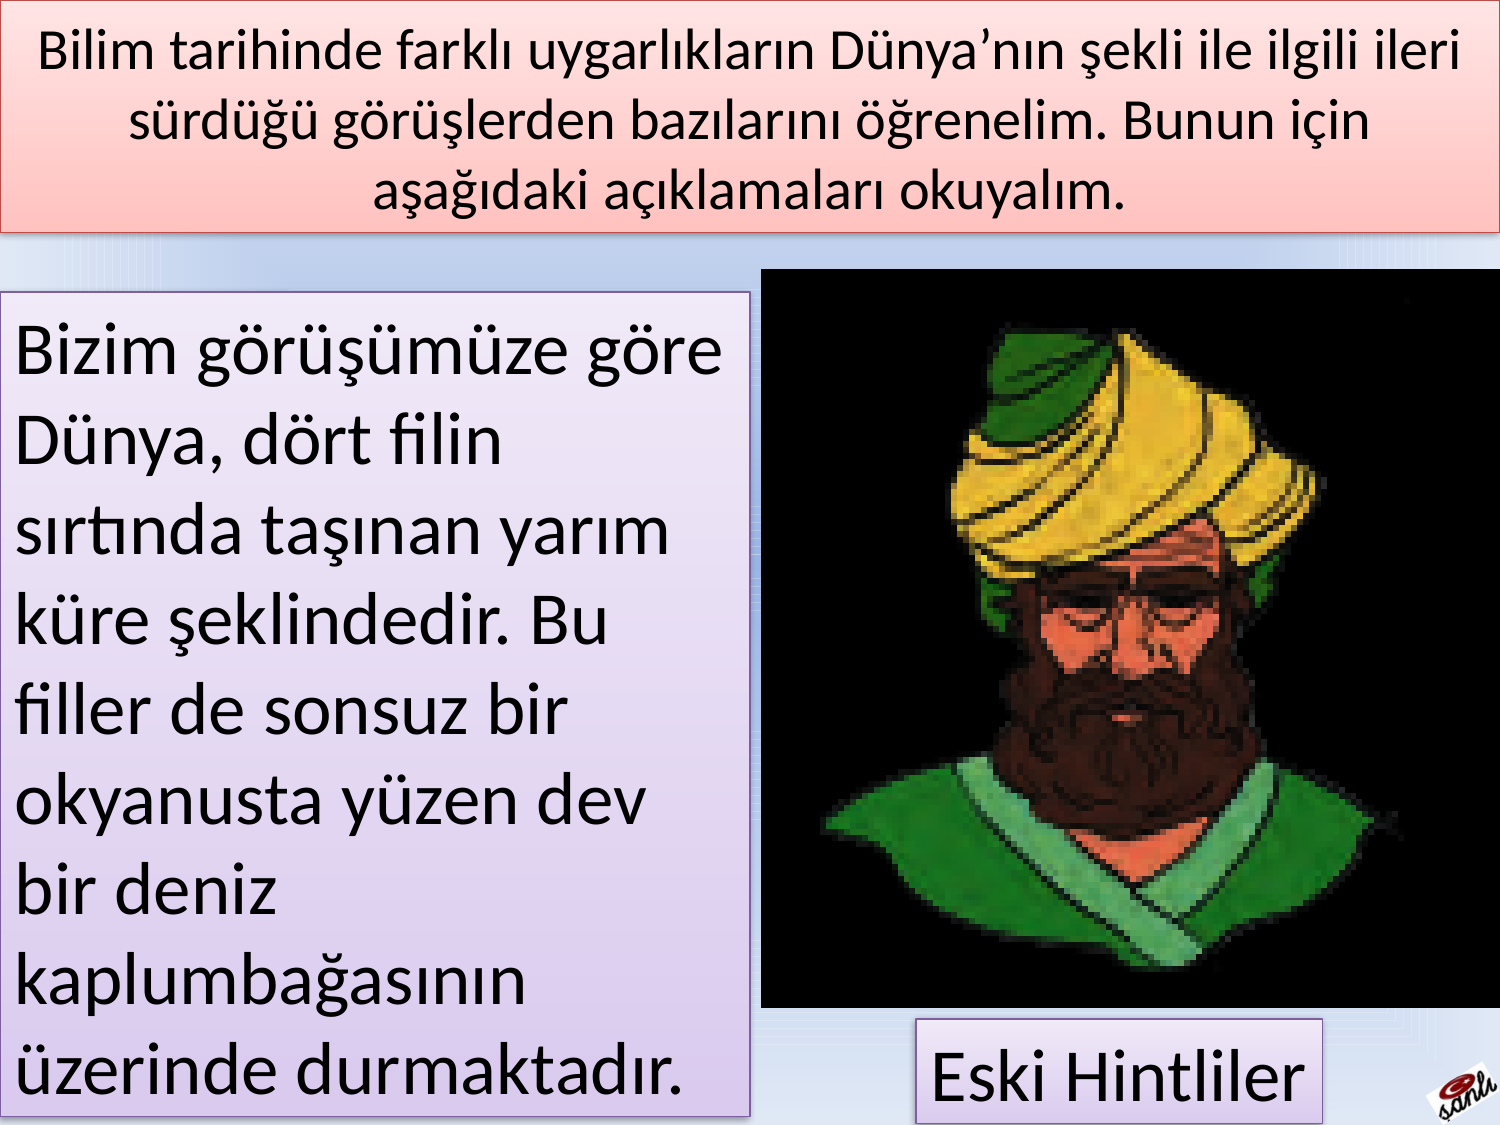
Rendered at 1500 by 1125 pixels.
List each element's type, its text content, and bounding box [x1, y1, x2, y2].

picture [1426, 1062, 1499, 1124]
picture [761, 269, 1500, 1008]
title Bilim tarihinde farklı uygarlıkların Dünya’nın şekli ile ilgili ileri sürdüğü görüşlerden bazılarını öğrenelim. Bunun için aşağıdaki açıklamaları okuyalım. [0, 0, 1500, 233]
text_box Eski Hintliler [915, 1018, 1323, 1124]
text_box Bizim görüşümüze göre Dünya, dört filin sırtında taşınan yarım küre şeklindedir. Bu filler de sonsuz bir okyanusta yüzen dev bir deniz kaplumbağasının üzerinde durmaktadır. [0, 291, 751, 1117]
